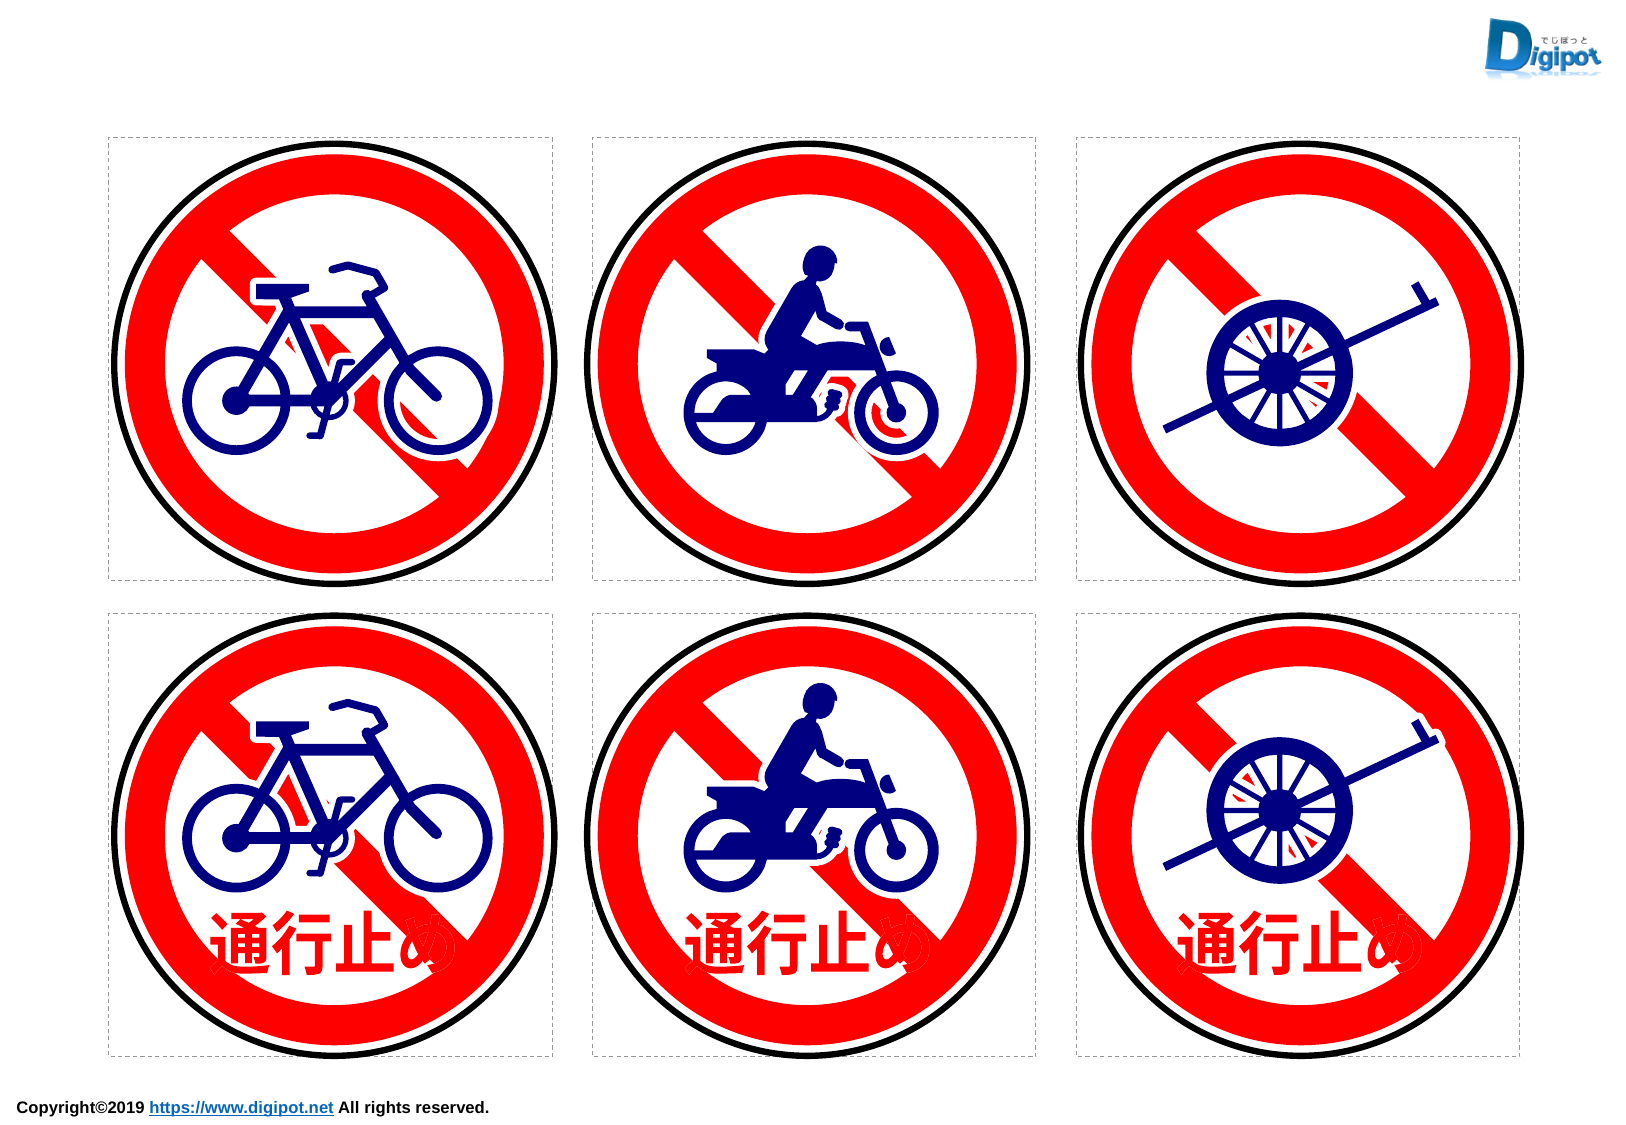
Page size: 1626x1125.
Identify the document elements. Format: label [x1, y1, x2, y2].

text_box [583, 612, 1031, 1060]
text_box [110, 612, 558, 1060]
picture [1485, 18, 1602, 82]
text_box [110, 140, 558, 588]
text_box [1077, 140, 1525, 588]
text_box [583, 140, 1031, 588]
text_box [1077, 612, 1525, 1060]
